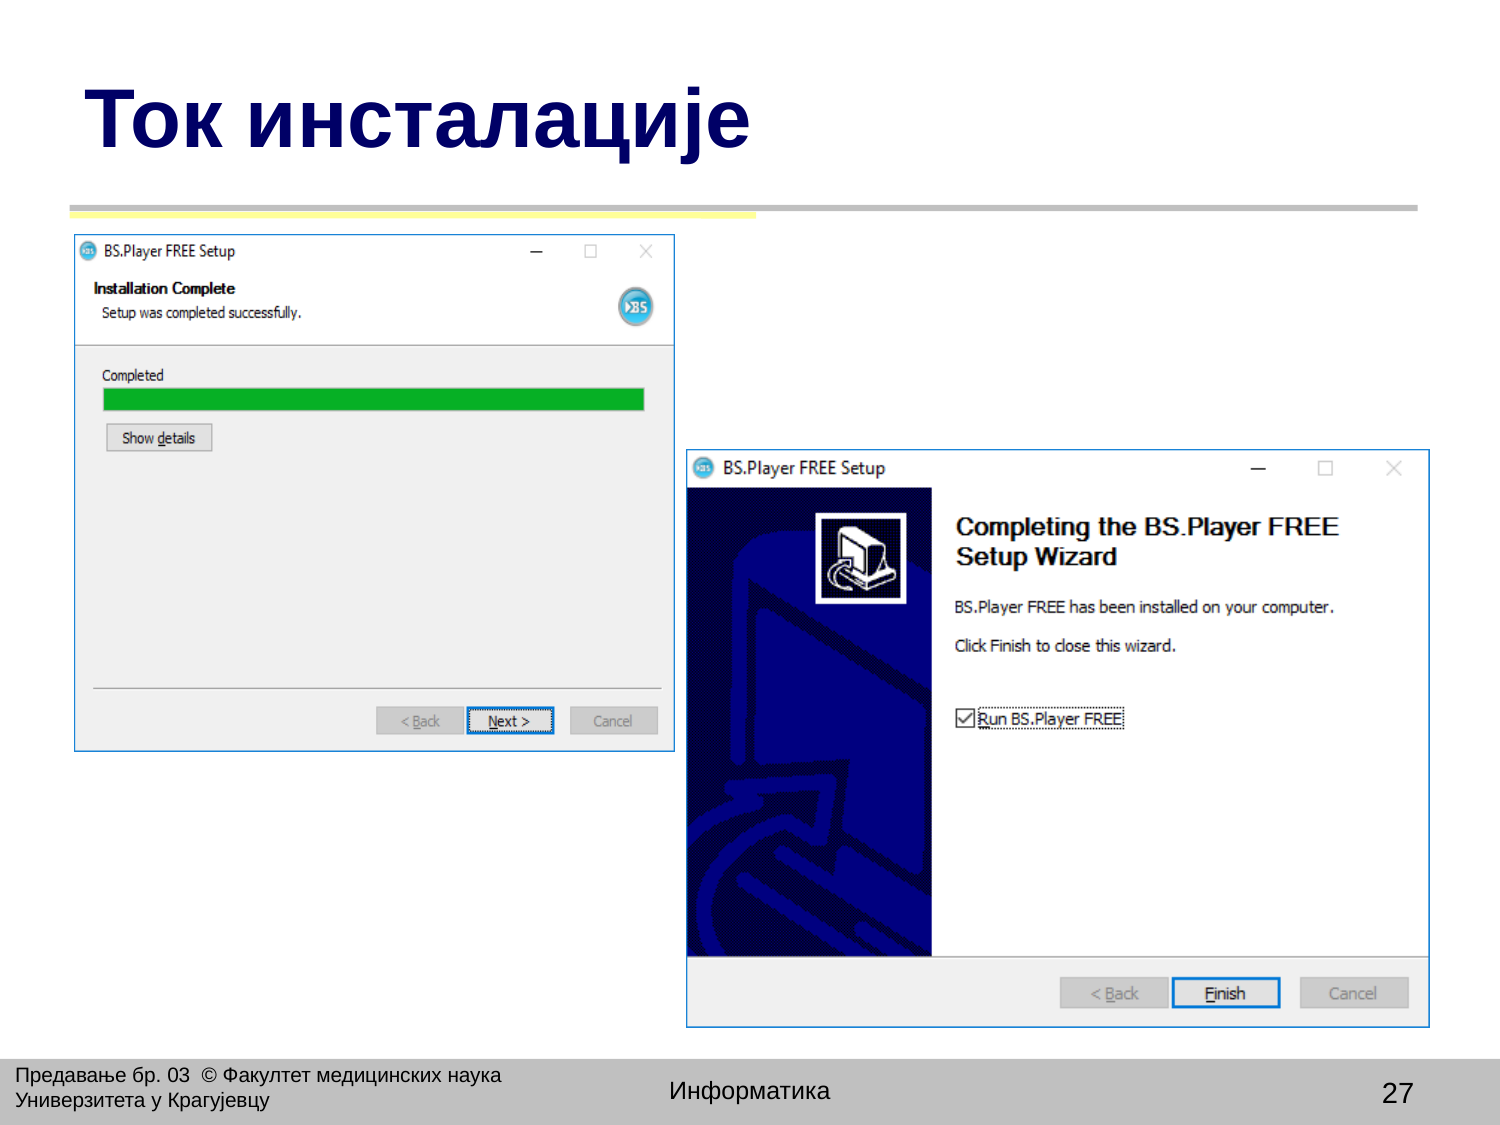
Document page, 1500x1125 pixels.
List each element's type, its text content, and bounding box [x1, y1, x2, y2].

picture [686, 449, 1430, 1028]
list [74, 234, 675, 752]
slide_number 27 [1079, 1066, 1430, 1125]
footer Информатика [512, 1066, 988, 1125]
slide_number Предавање бр. 03 © Факултет медицинских наука Универзитета у Крагујевцу [0, 1053, 614, 1108]
title Ток инсталације [69, 19, 1426, 208]
